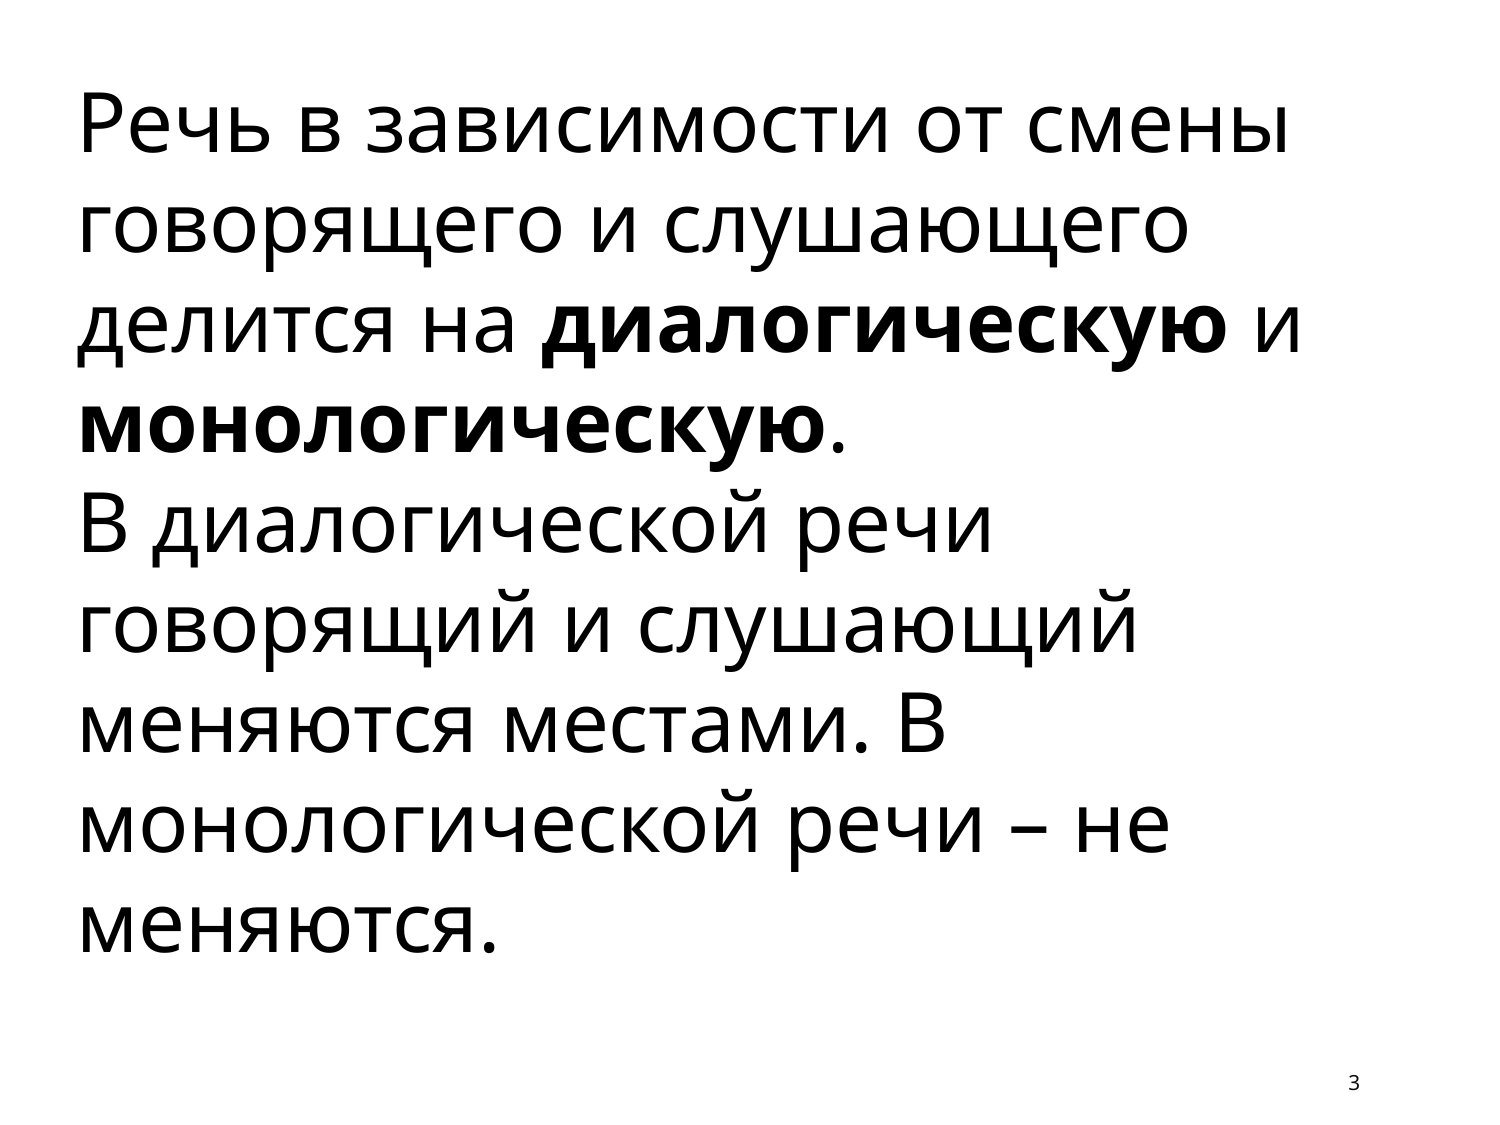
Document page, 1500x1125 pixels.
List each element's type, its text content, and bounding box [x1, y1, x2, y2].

slide_number 3 [1333, 1061, 1454, 1107]
text_box Речь в зависимости от смены говорящего и слушающего делится на диалогическую и монологическую. В диалогической речи говорящий и слушающий меняются местами. В монологической речи – не меняются. [61, 61, 1441, 977]
